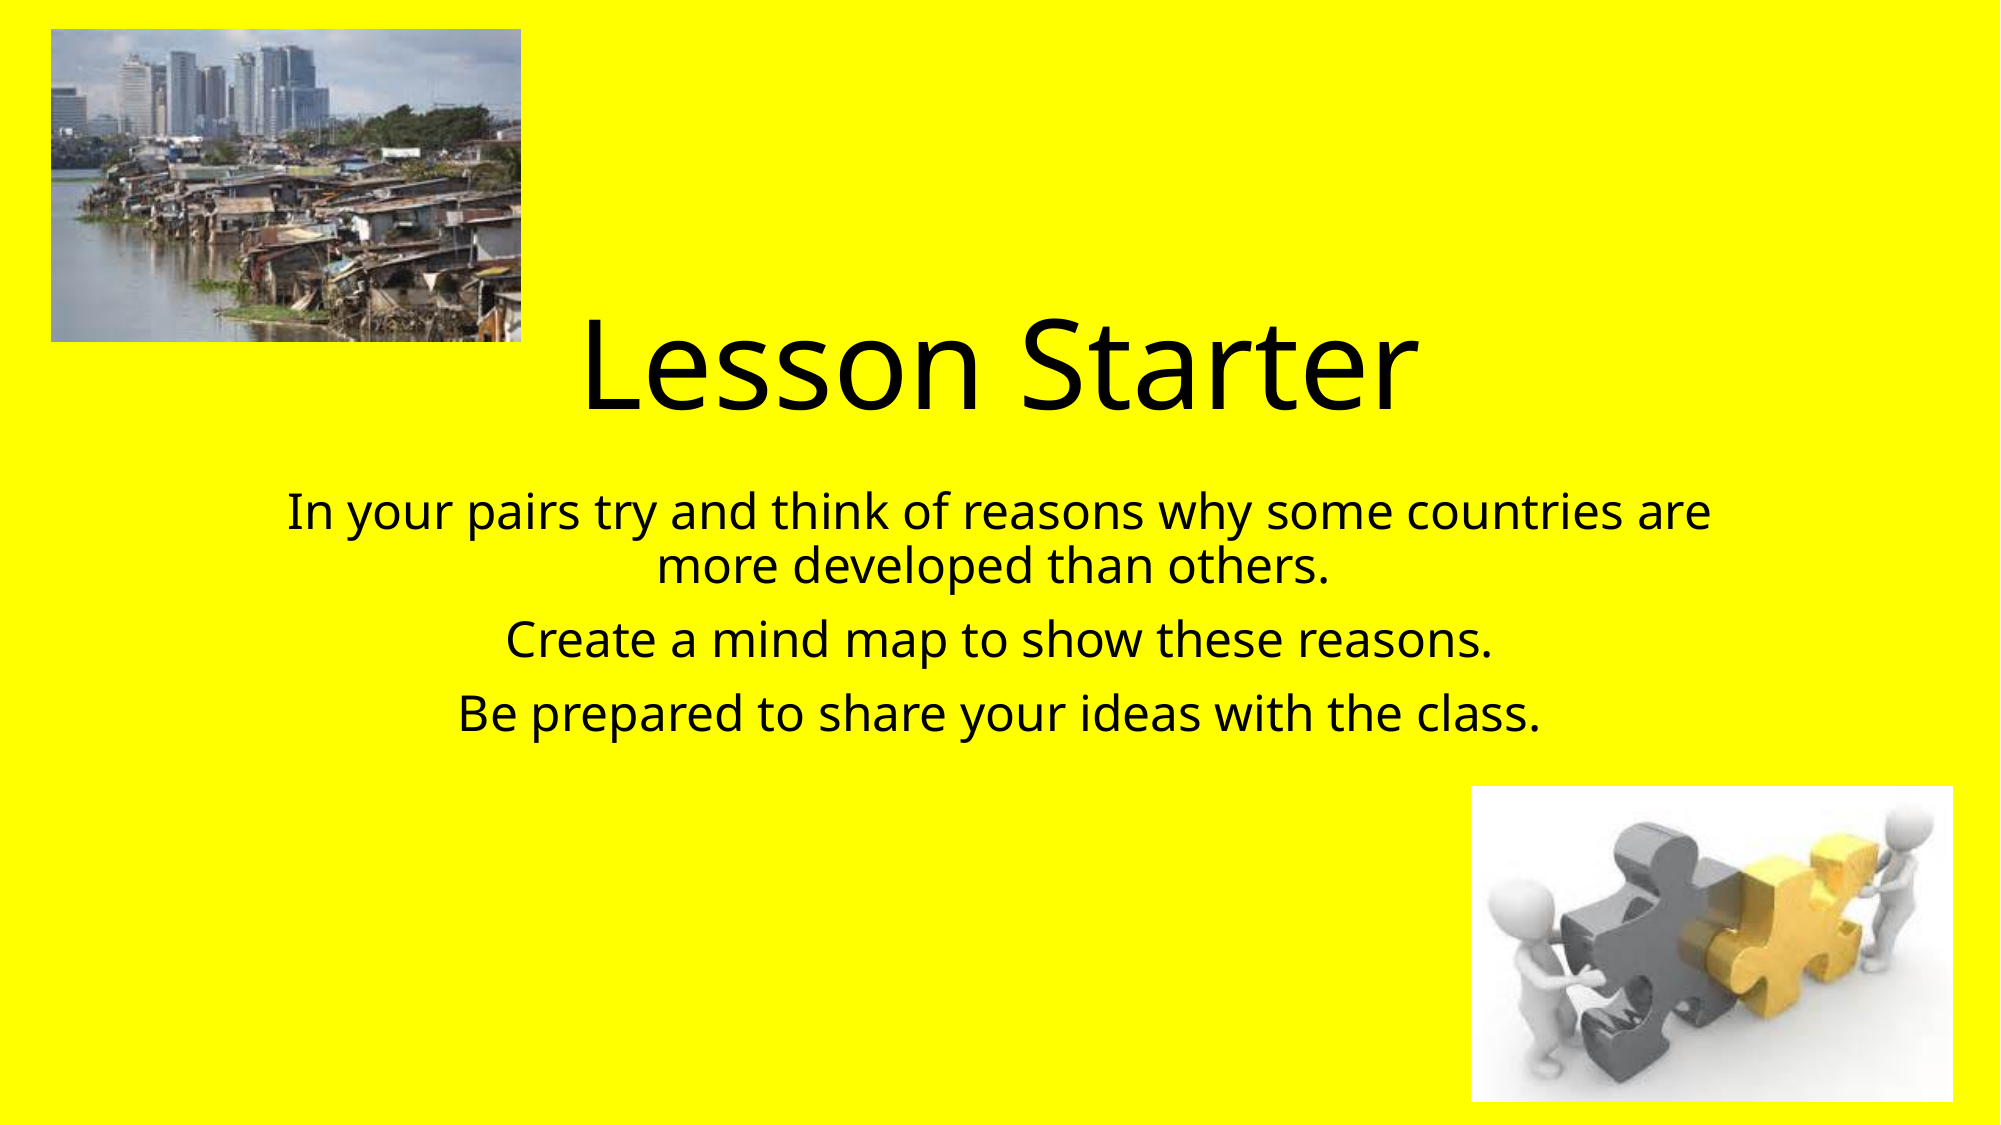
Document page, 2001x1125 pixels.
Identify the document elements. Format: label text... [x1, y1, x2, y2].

picture [51, 29, 521, 342]
title Lesson Starter [249, 146, 1750, 445]
picture [1471, 786, 1953, 1102]
subtitle In your pairs try and think of reasons why some countries are more developed than others. Create a mind map to show these reasons. Be prepared to share your ideas with the class. [249, 479, 1750, 752]
